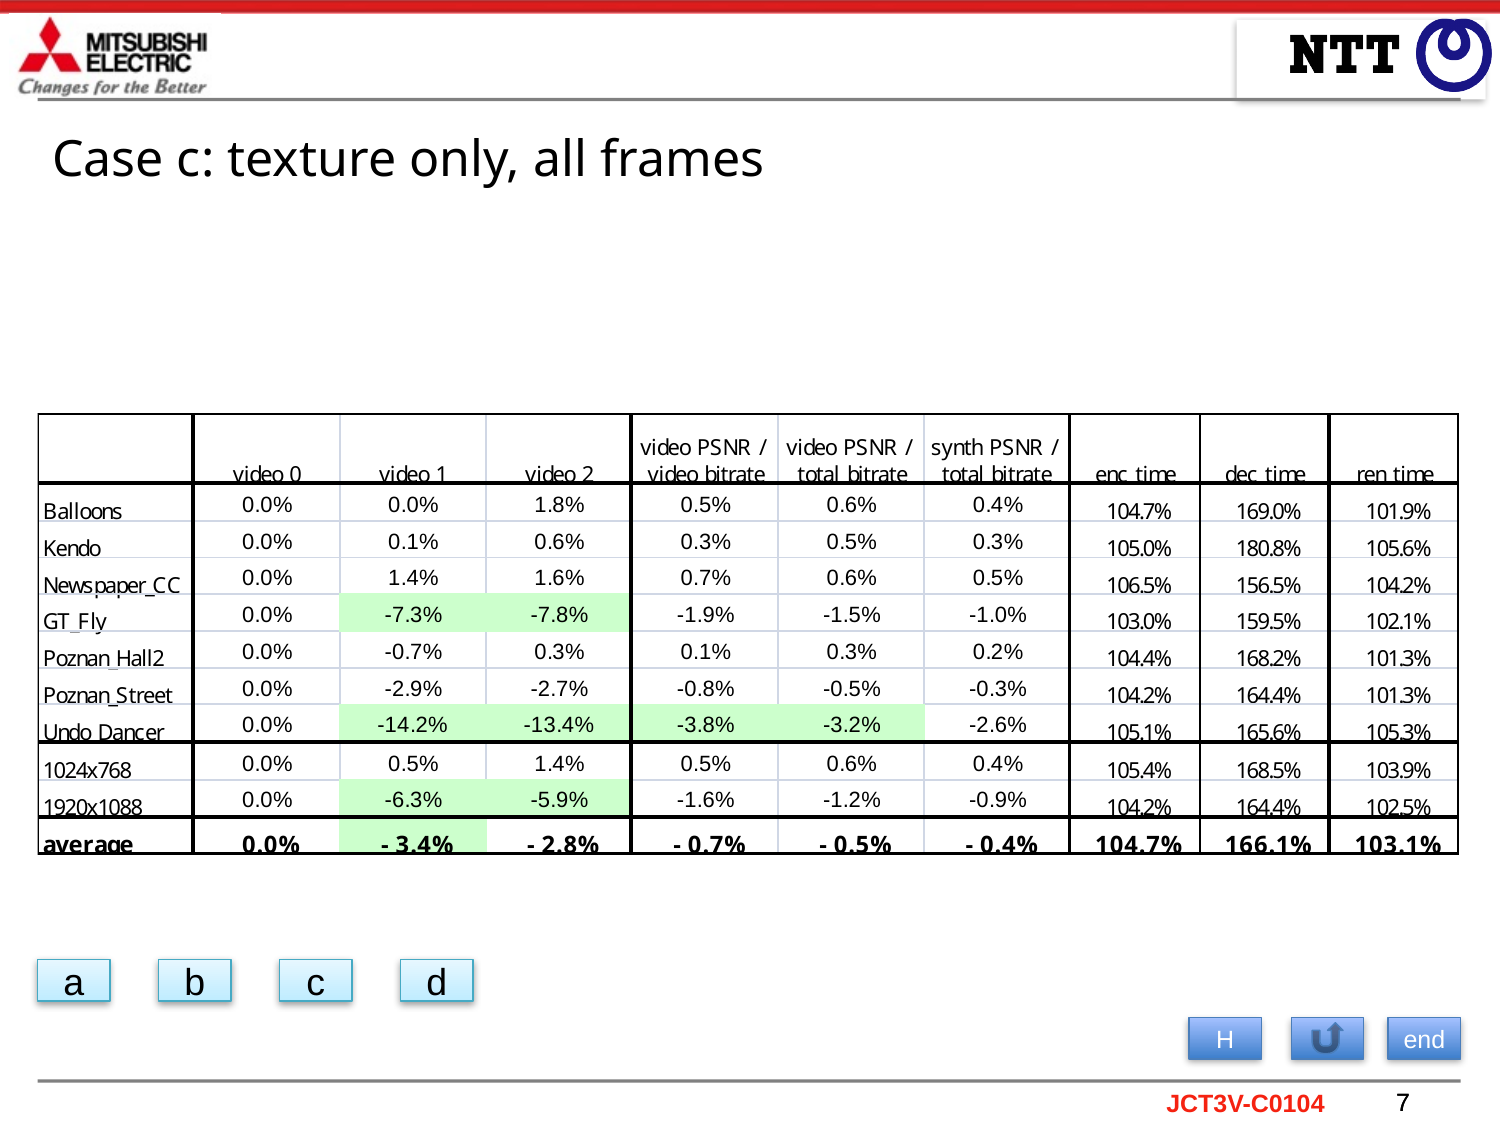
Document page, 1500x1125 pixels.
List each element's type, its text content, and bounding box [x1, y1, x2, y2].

picture [0, 0, 1500, 100]
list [37, 413, 1461, 857]
text_box end [1387, 1017, 1461, 1060]
text_box [1291, 1017, 1364, 1060]
text_box d [400, 959, 474, 1002]
title Case c: texture only, all frames [37, 116, 1461, 196]
picture [1415, 18, 1498, 93]
text_box H [1188, 1017, 1262, 1060]
picture [1282, 18, 1400, 93]
footer JCT3V-C0104 [1134, 1070, 1357, 1125]
text_box c [279, 959, 353, 1002]
text_box a [37, 959, 111, 1002]
text_box 7 [1352, 1071, 1425, 1125]
text_box b [158, 959, 232, 1002]
